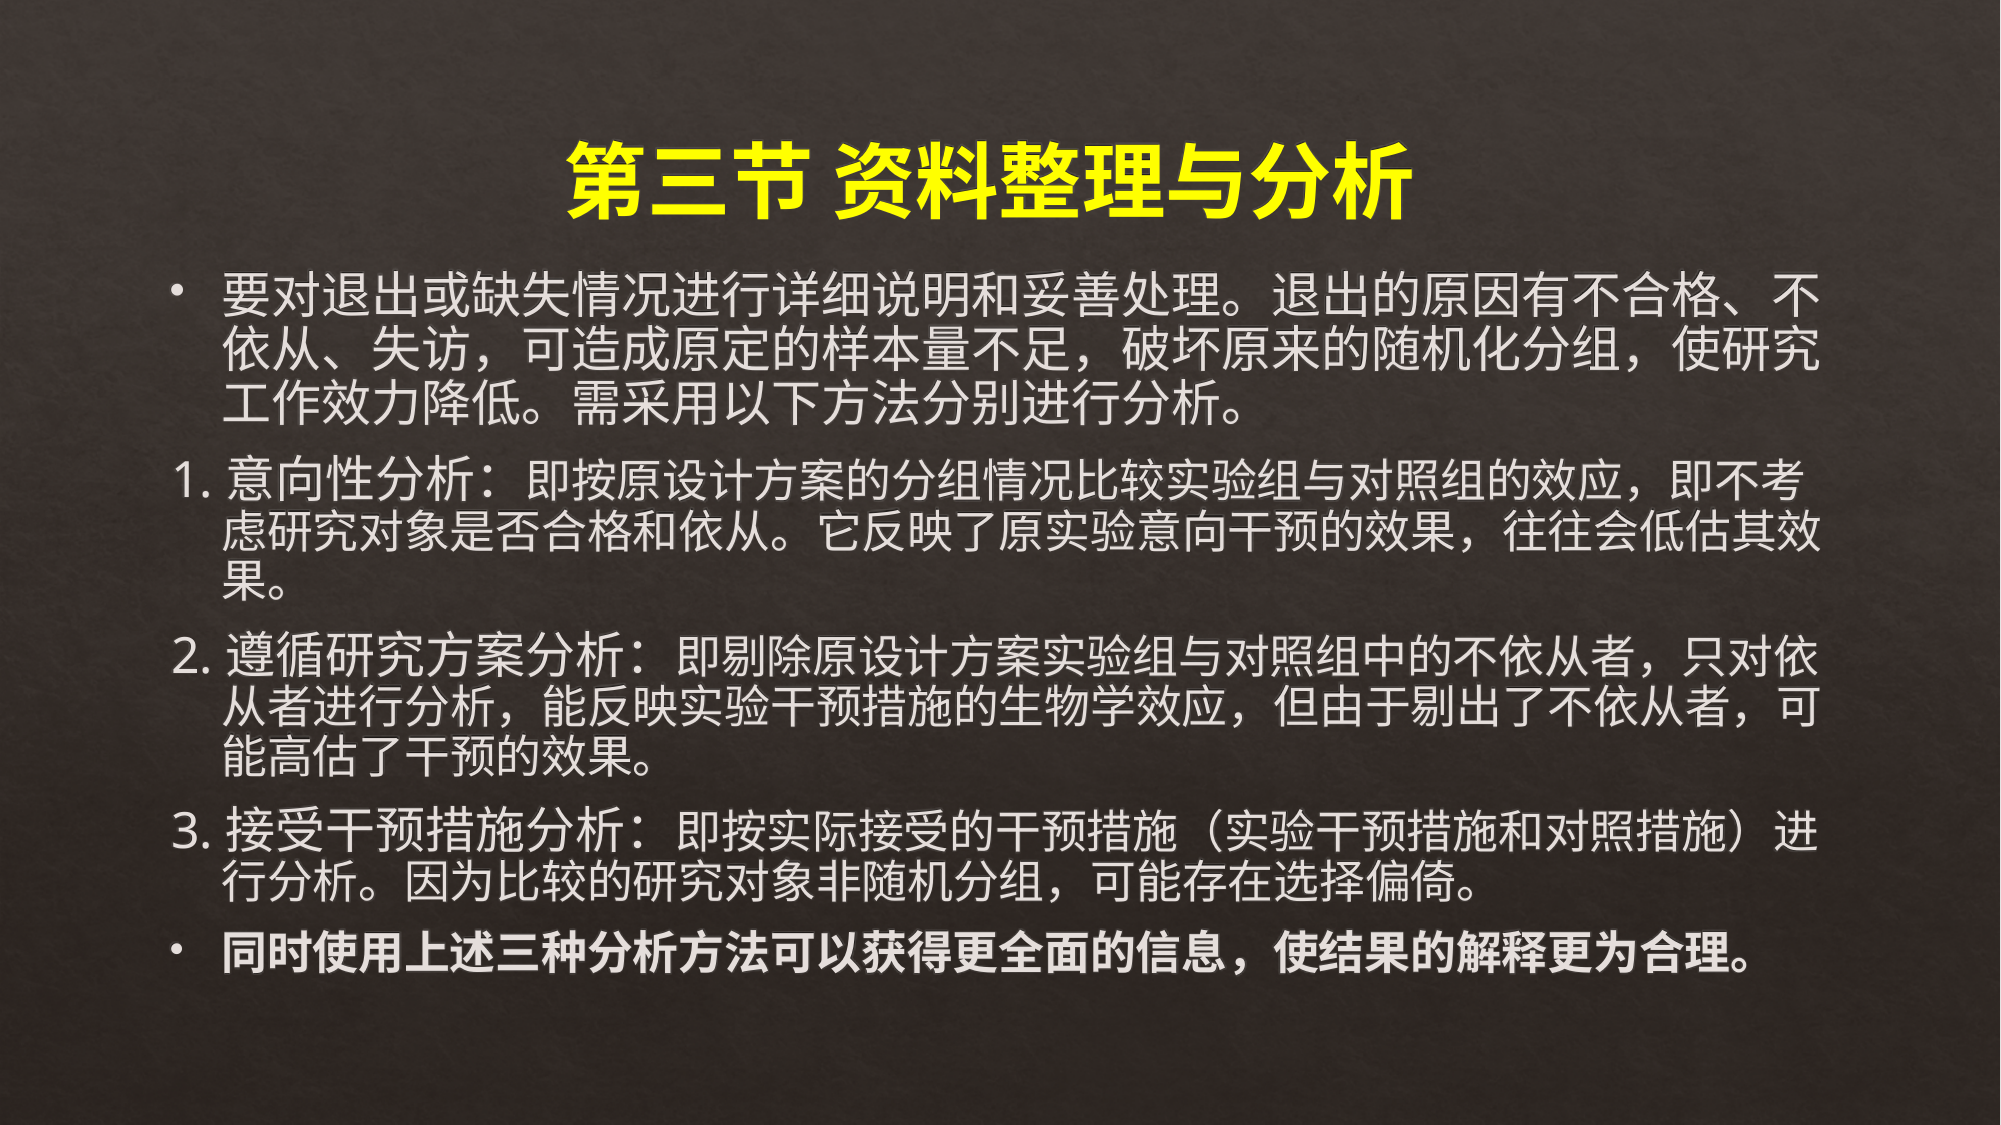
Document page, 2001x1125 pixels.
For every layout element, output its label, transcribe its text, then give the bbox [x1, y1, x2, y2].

title 第三节 资料整理与分析 [150, 99, 1849, 190]
list 要对退出或缺失情况进行详细说明和妥善处理。退出的原因有不合格、不依从、失访，可造成原定的样本量不足，破坏原来的随机化分组，使研究工作效力降低。需采用以下方法分别进行分析。 1.意向性分析：即按原设计方案的分组情况比较实验组与对照组的效应，即不考虑研究对象是否合格和依从。它反映了原实验意向干预的效果，往往会低估其效果。 2.遵循研究方案分析：即剔除原设计方案实验组与对照组中的不依从者，只对依从者进行分析，能反映实验干预措施的生物学效应，但由于剔出了不依从者，可能高估了干预的效果。 3.接受干预措施分析：即按实际接受的干预措施（实验干预措施和对照措施）进行分析。因为比较的研究对象非随机分组，可能存在选择偏倚。 同时使用上述三种分析方法可以获得更全面的信息，使结果的解释更为合理。 [150, 190, 1849, 1041]
